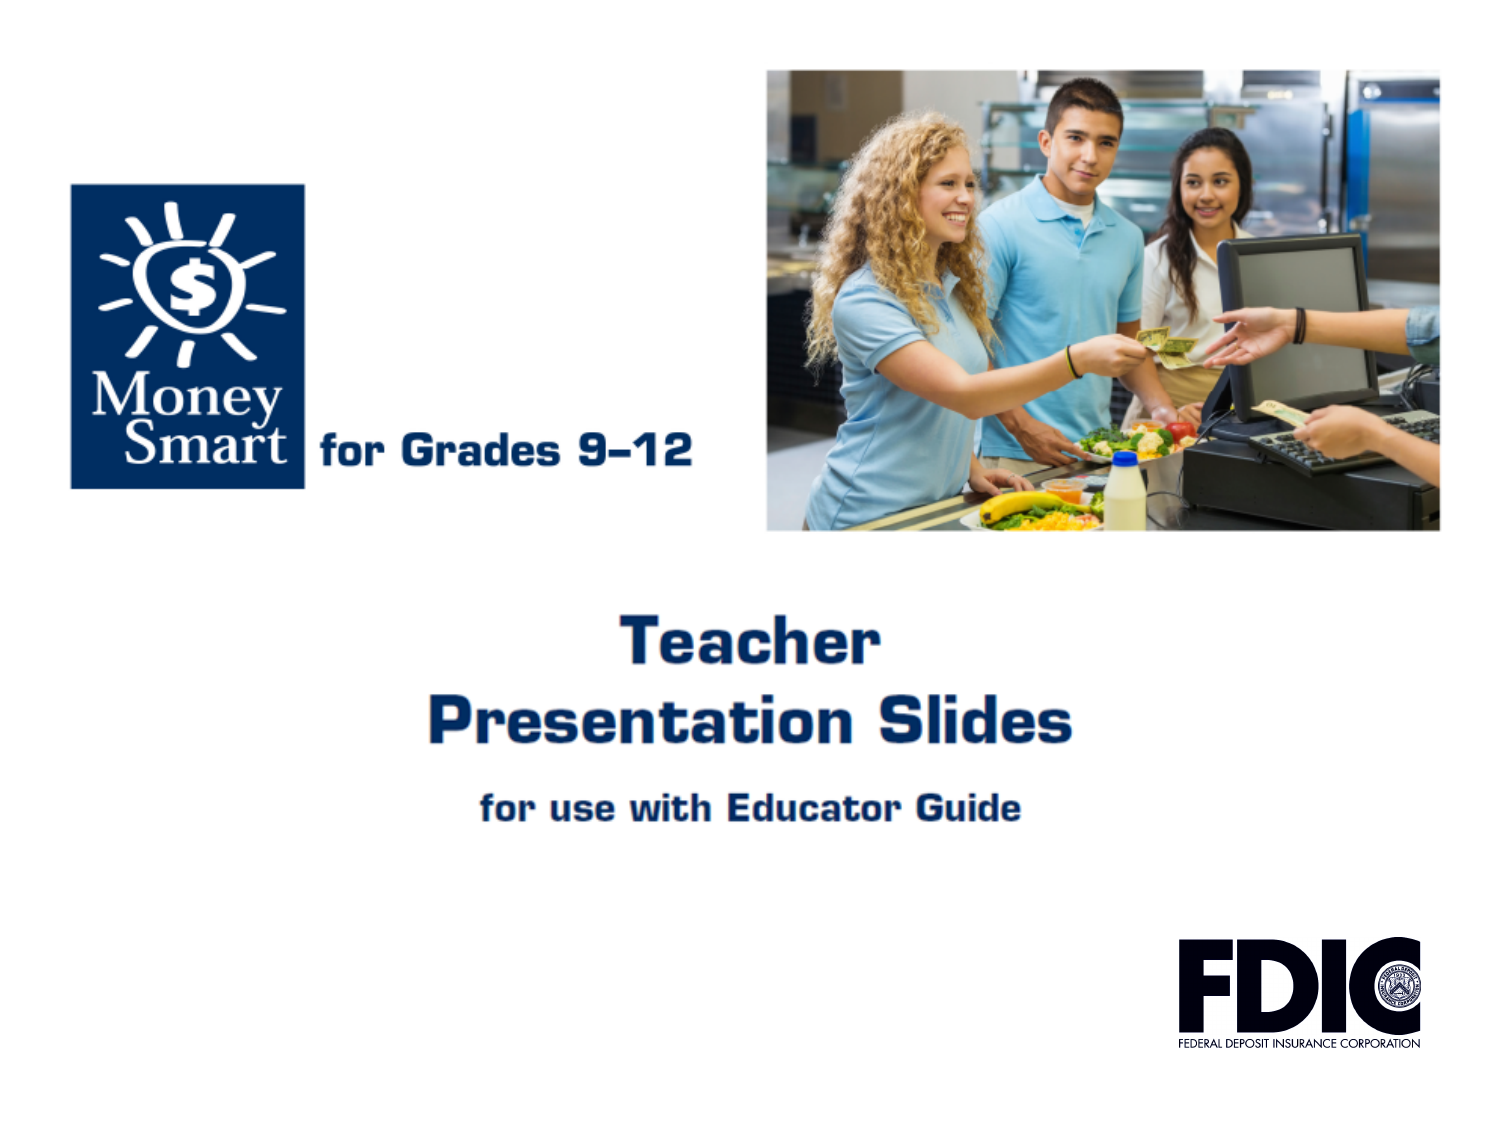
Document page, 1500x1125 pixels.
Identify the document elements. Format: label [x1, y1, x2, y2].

picture [408, 599, 1103, 867]
picture [1179, 937, 1422, 1049]
picture [52, 168, 716, 494]
picture [747, 62, 1453, 538]
